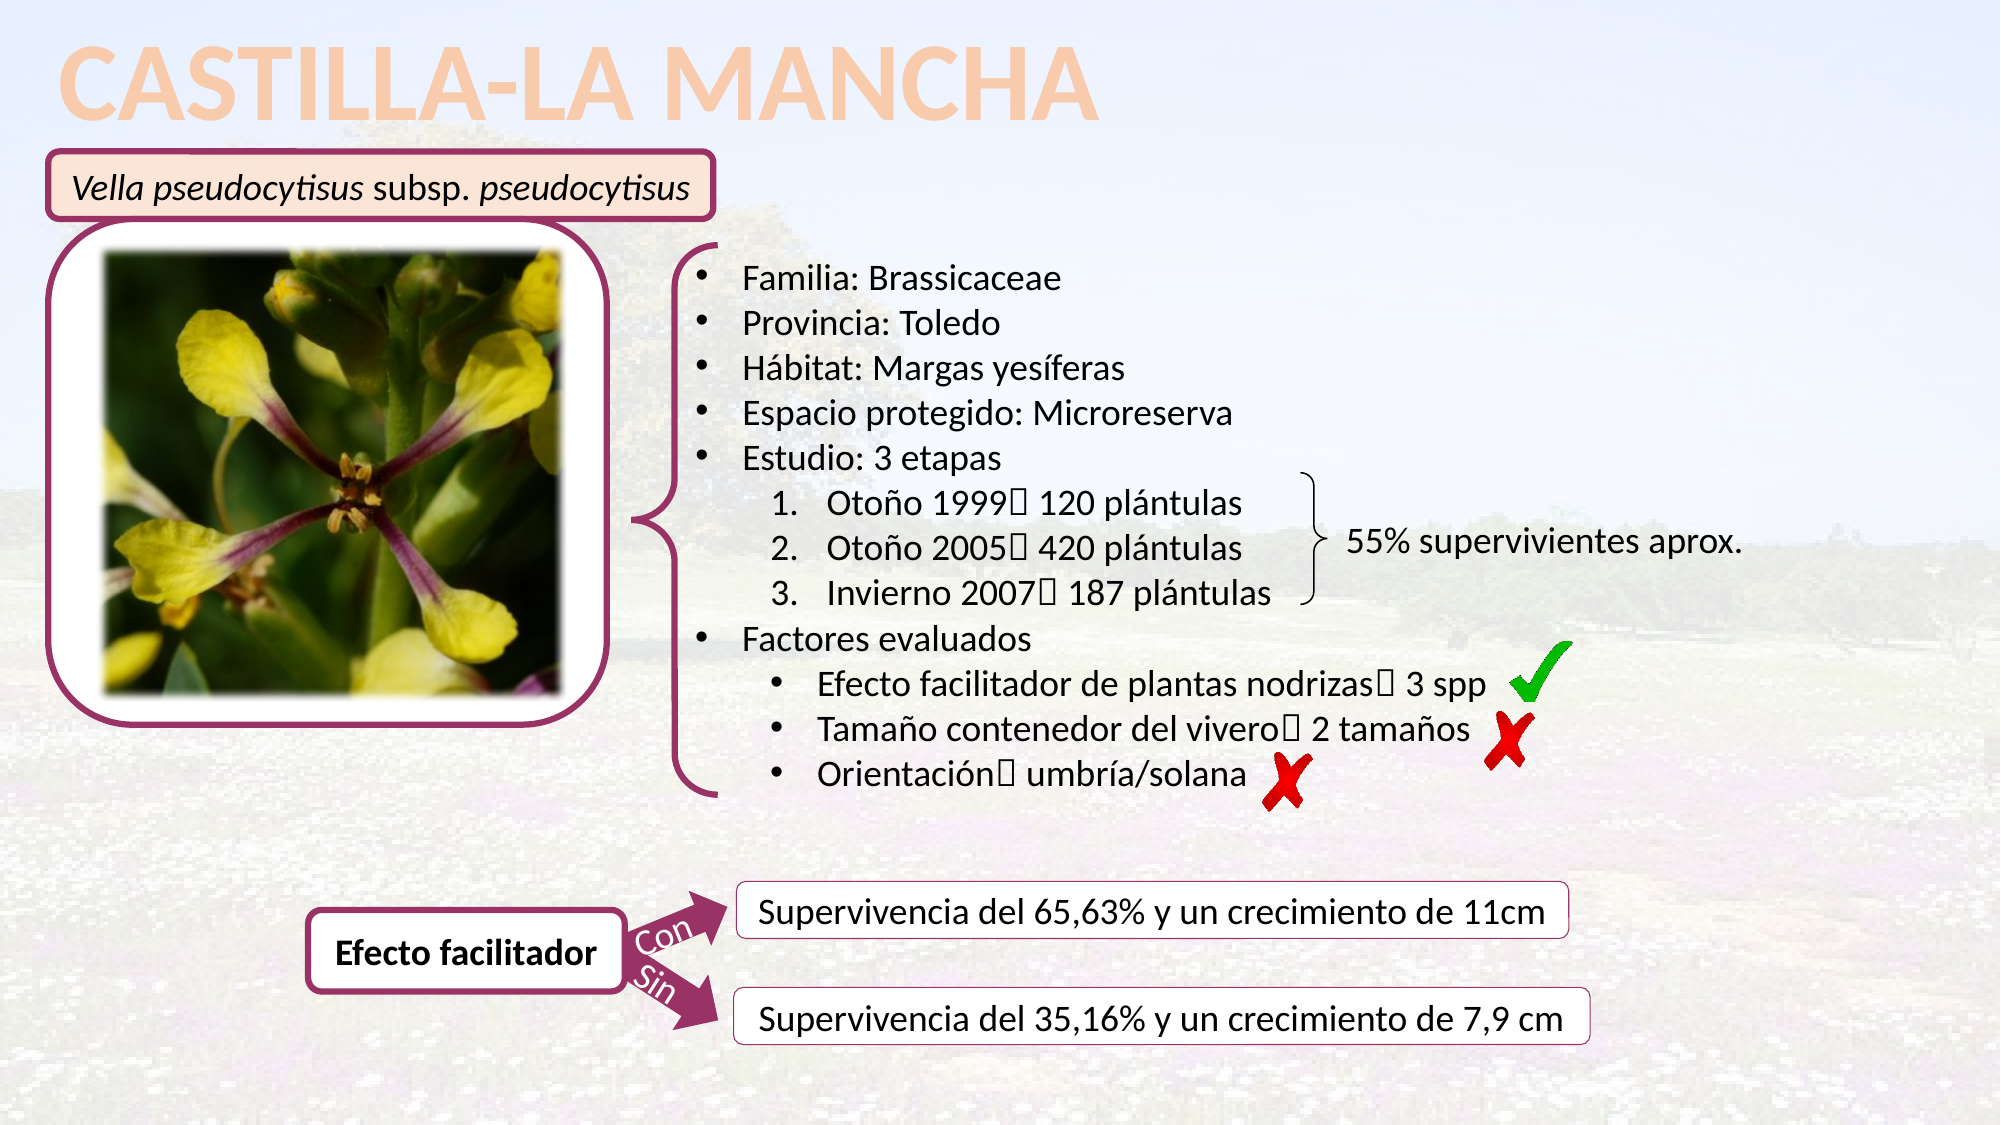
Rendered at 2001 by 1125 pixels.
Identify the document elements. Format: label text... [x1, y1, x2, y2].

picture [1260, 751, 1314, 812]
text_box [307, 881, 1591, 1045]
text_box Vella pseudocytisus subsp. pseudocytisus [47, 150, 715, 221]
picture [1508, 639, 1573, 703]
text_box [680, 245, 1828, 804]
picture [1482, 710, 1536, 771]
text_box [631, 265, 680, 775]
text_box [48, 219, 607, 725]
text_box CASTILLA-LA MANCHA [0, 0, 1134, 150]
